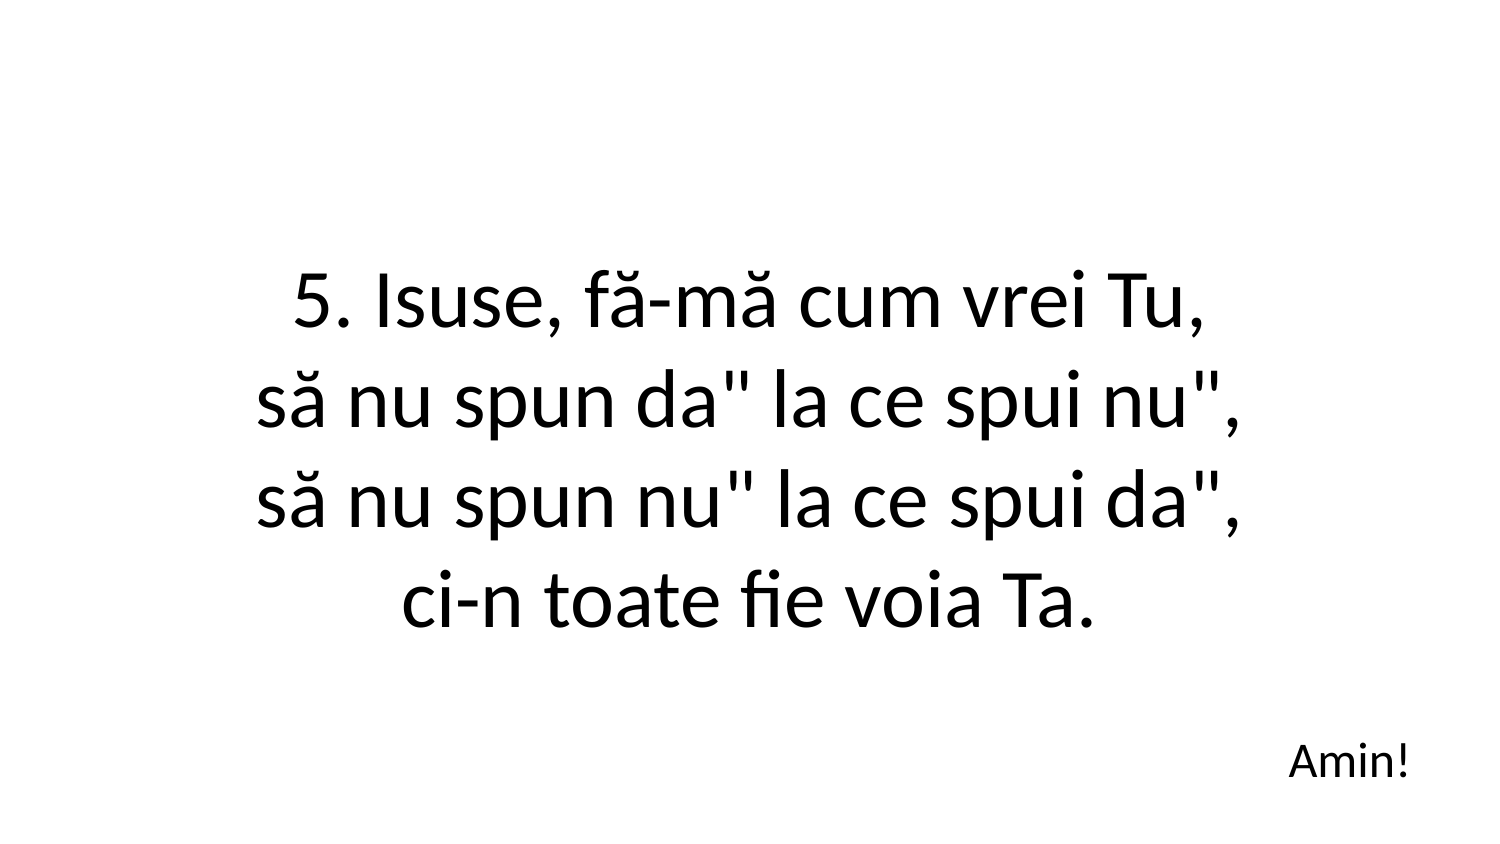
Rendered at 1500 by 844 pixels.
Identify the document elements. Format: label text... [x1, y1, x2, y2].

text_box Amin! [1273, 674, 1427, 795]
text_box 5. Isuse, fă-mă cum vrei Tu, să nu spun da" la ce spui nu", să nu spun nu" la ce spui da", ci-n toate fie voia Ta. [240, 192, 1259, 652]
